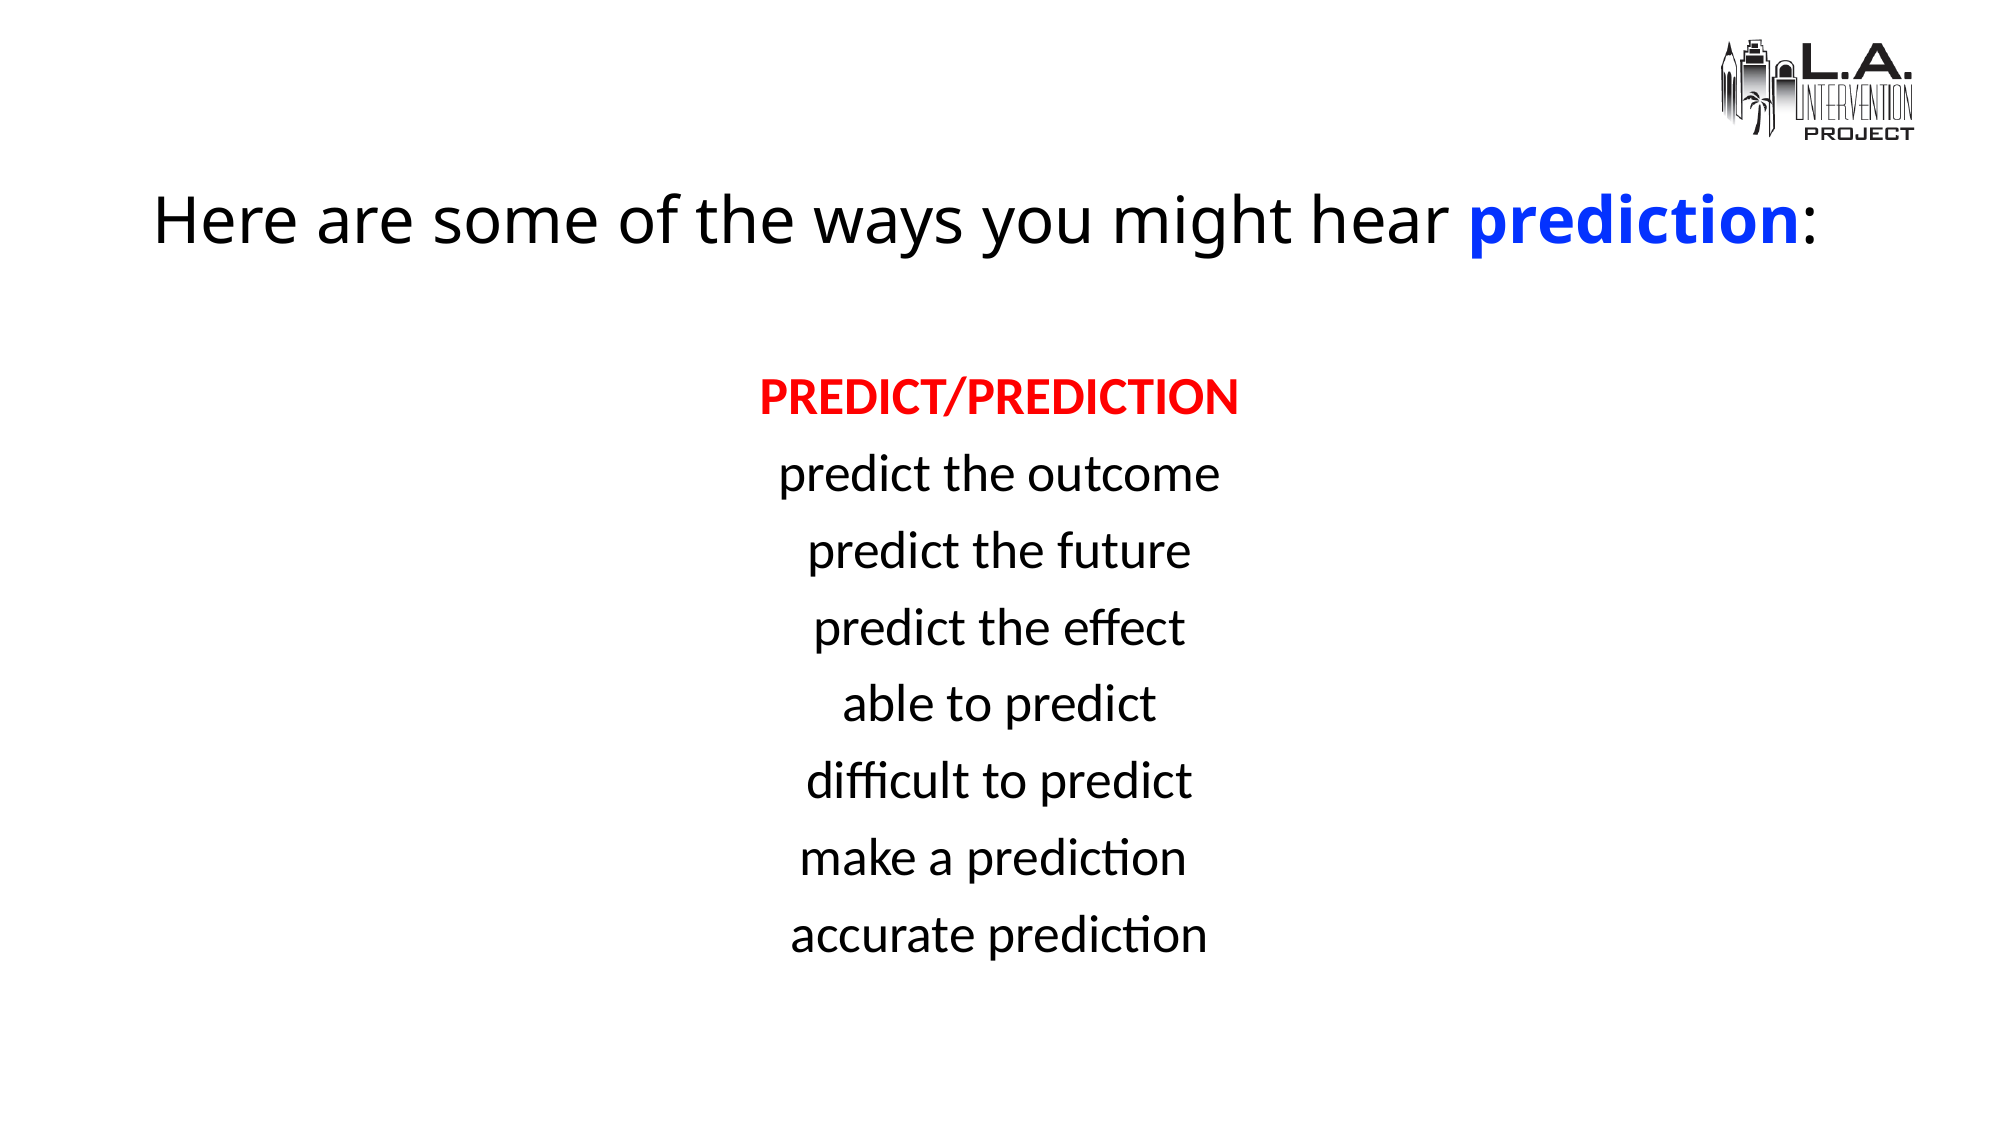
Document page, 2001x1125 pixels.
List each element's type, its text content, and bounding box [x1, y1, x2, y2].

title Here are some of the ways you might hear prediction: [137, 156, 1915, 374]
picture [1711, 23, 1929, 157]
list PREDICT/PREDICTION predict the outcome predict the future predict the effect able to predict difficult to predict make a prediction accurate prediction [340, 360, 1660, 975]
